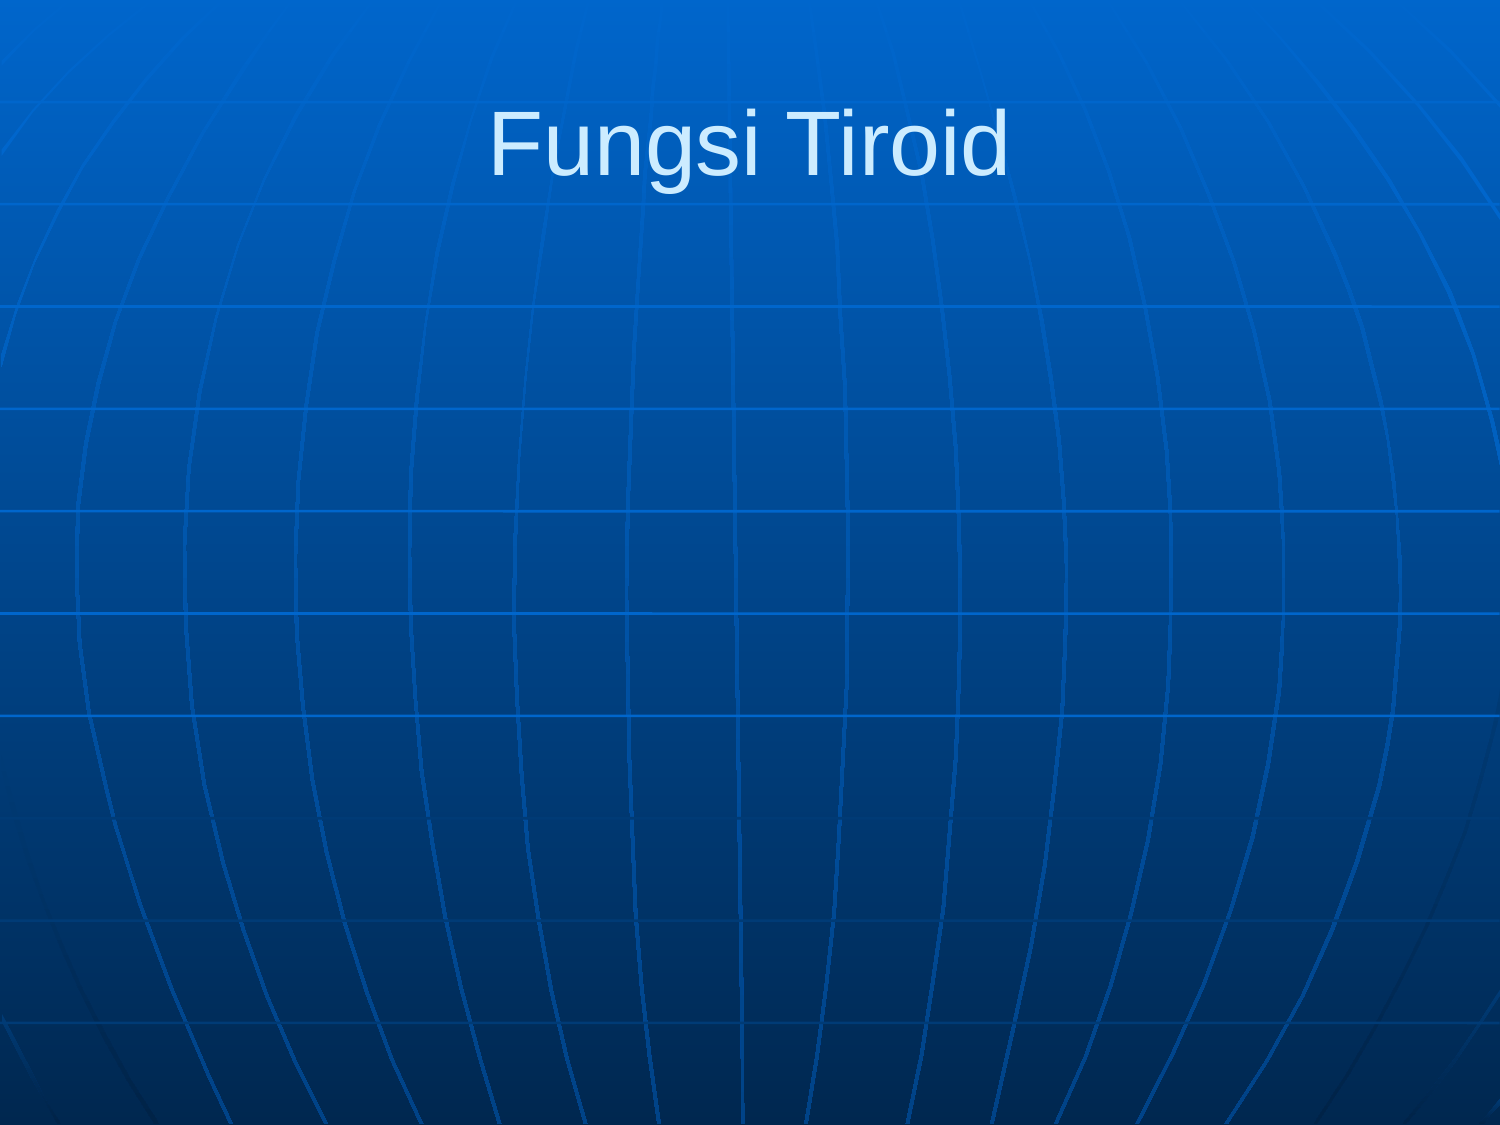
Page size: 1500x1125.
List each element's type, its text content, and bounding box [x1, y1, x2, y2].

title Fungsi Tiroid [74, 45, 1426, 233]
